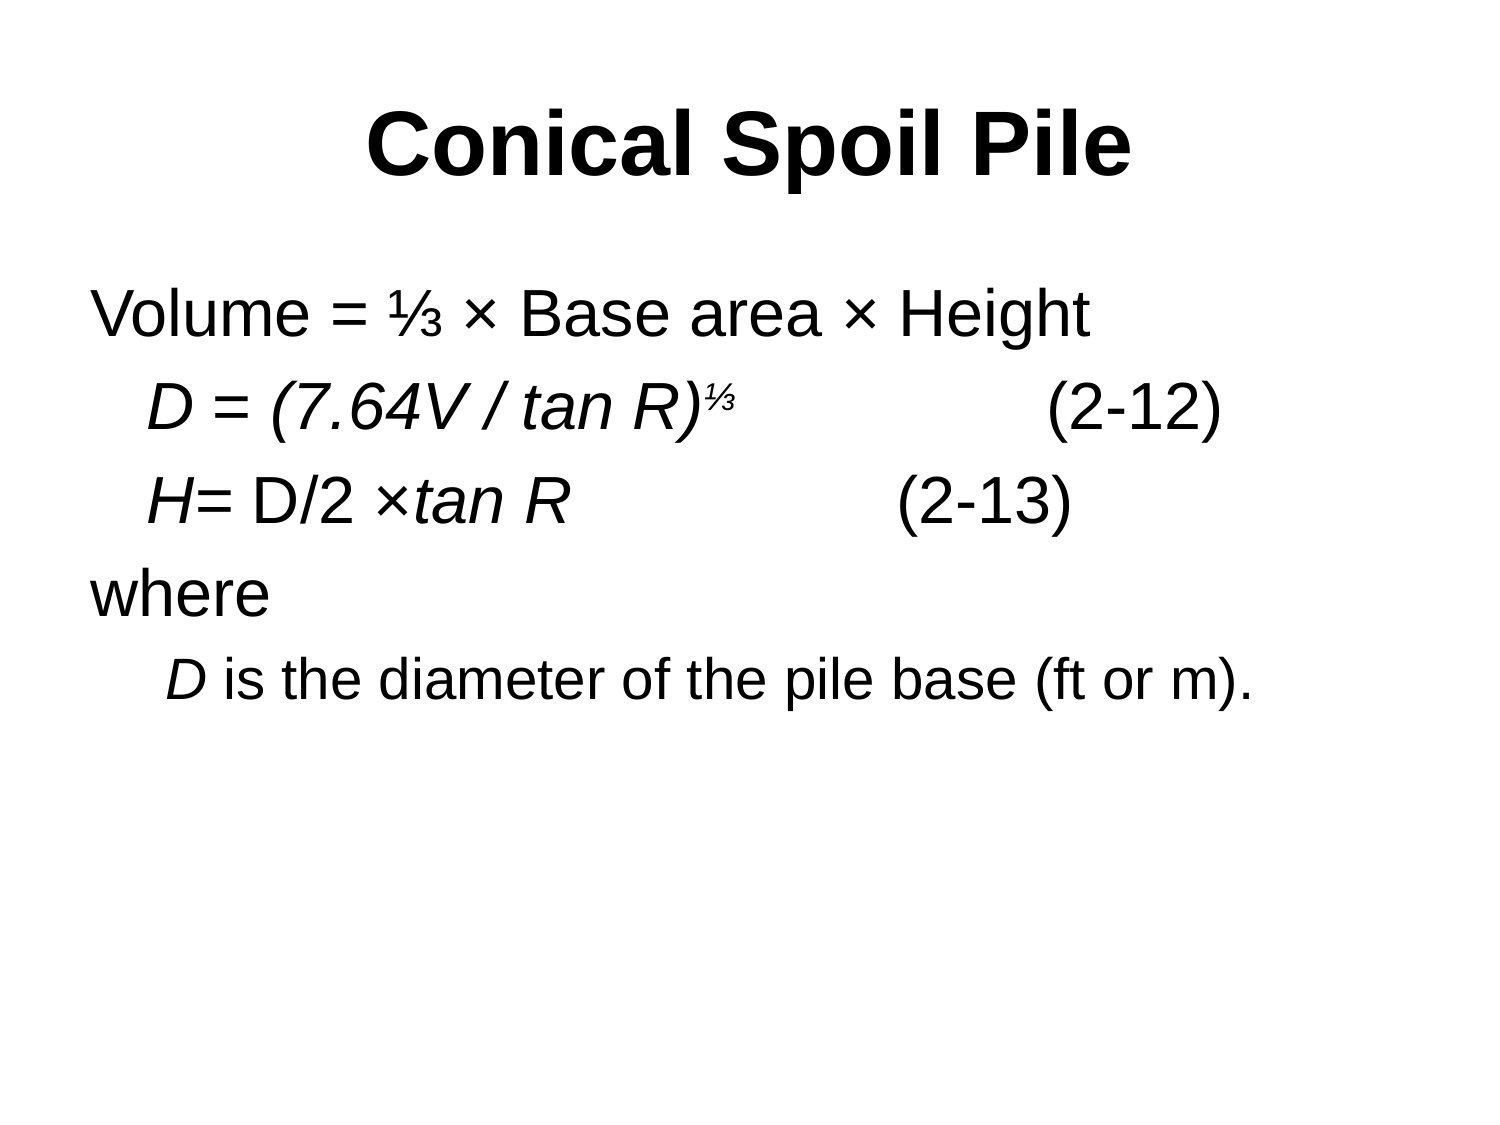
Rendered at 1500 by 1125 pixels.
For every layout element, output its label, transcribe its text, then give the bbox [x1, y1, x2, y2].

title Conical Spoil Pile [74, 44, 1426, 233]
list Volume = ⅓ × Base area × Height D = (7.64V / tan R)⅓ (2-12) H= D/2 ×tan R (2-13) where D is the diameter of the pile base (ft or m). [74, 262, 1426, 1006]
